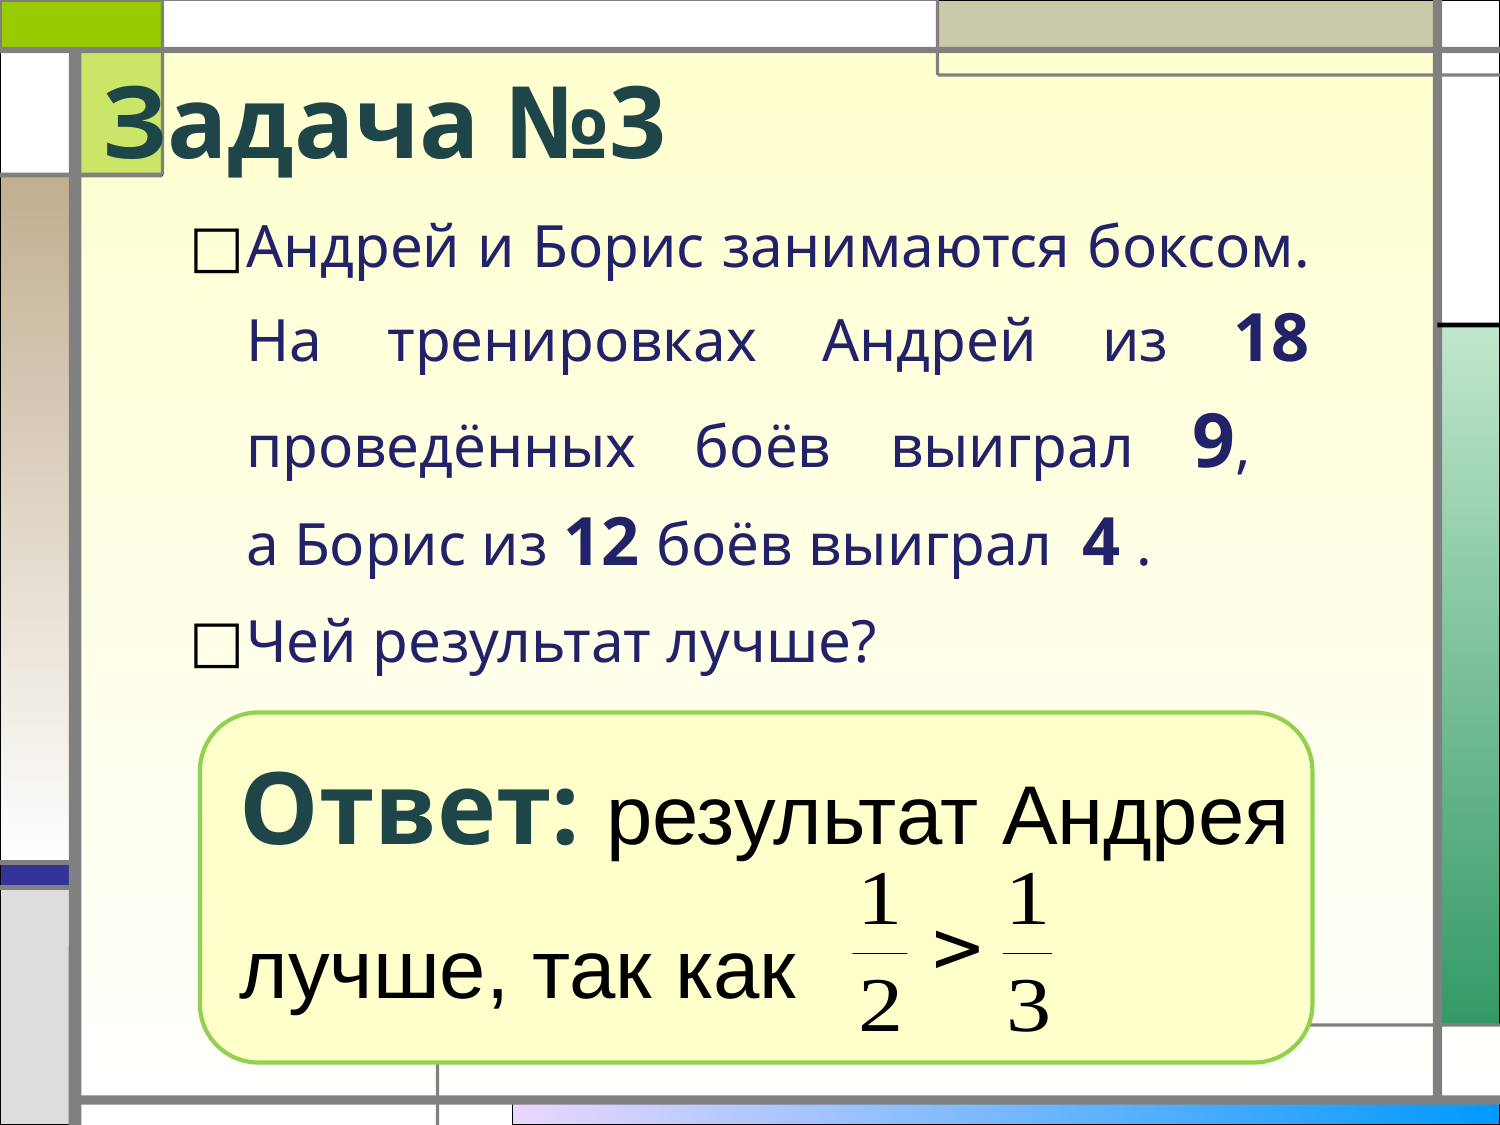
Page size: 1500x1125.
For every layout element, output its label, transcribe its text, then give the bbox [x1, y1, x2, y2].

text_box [199, 712, 1426, 1063]
list Андрей и Борис занимаются боксом. На тренировках Андрей из 18 проведённых боёв выиграл 9, а Борис из 12 боёв выиграл 4 . Чей результат лучше? [174, 187, 1326, 613]
title Задача №3 [87, 24, 1363, 213]
